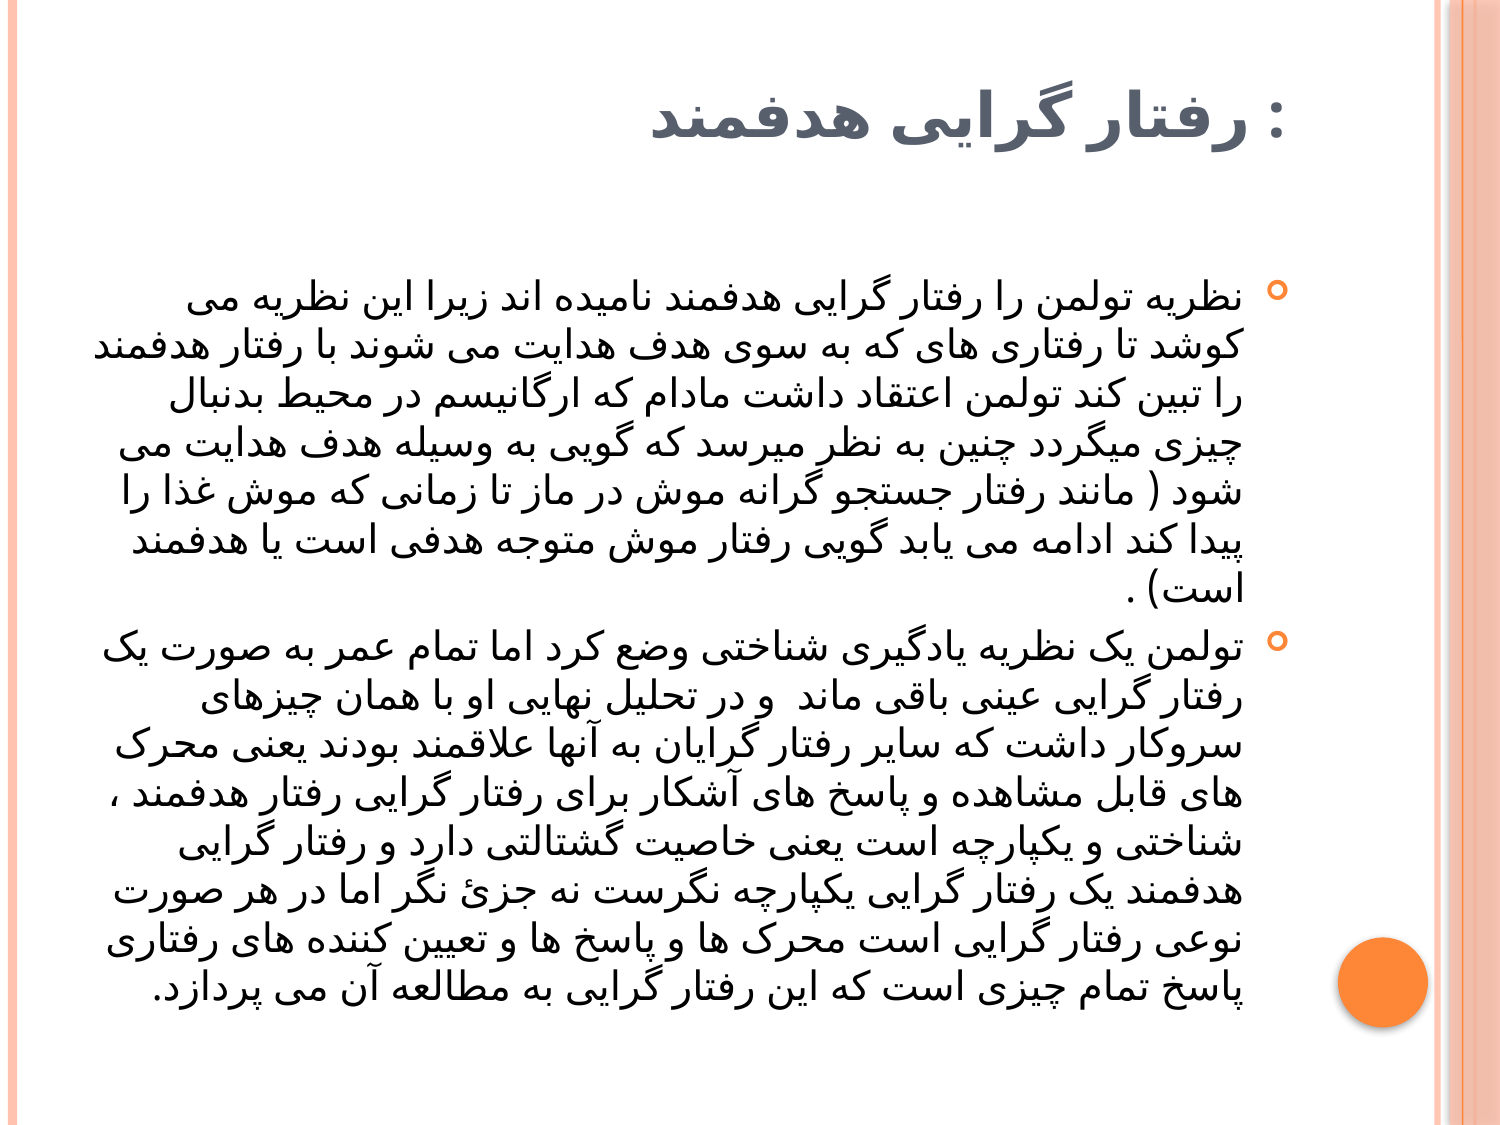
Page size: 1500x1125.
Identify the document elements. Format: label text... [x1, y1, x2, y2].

title رفتار گرایی هدفمند : [75, 45, 1300, 233]
list نظریه تولمن را رفتار گرایی هدفمند نامیده اند زیرا این نظریه می کوشد تا رفتاری های که به سوی هدف هدایت می شوند با رفتار هدفمند را تبین کند تولمن اعتقاد داشت مادام که ارگانیسم در محیط بدنبال چیزی میگردد چنین به نظر میرسد که گویی به وسیله هدف هدایت می شود ( مانند رفتار جستجو گرانه موش در ماز تا زمانی که موش غذا را پیدا کند ادامه می یابد گویی رفتار موش متوجه هدفی است یا هدفمند است) . تولمن یک نظریه یادگیری شناختی وضع کرد اما تمام عمر به صورت یک رفتار گرایی عینی باقی ماند و در تحلیل نهایی او با همان چیزهای سروکار داشت که سایر رفتار گرایان به آنها علاقمند بودند یعنی محرک های قابل مشاهده و پاسخ های آشکار برای رفتار گرایی رفتار هدفمند ، شناختی و یکپارچه است یعنی خاصیت گشتالتی دارد و رفتار گرایی هدفمند یک رفتار گرایی یکپارچه نگرست نه جزئ نگر اما در هر صورت نوعی رفتار گرایی است محرک ها و پاسخ ها و تعیین کننده های رفتاری پاسخ تمام چیزی است که این رفتار گرایی به مطالعه آن می پردازد. [75, 262, 1300, 1062]
